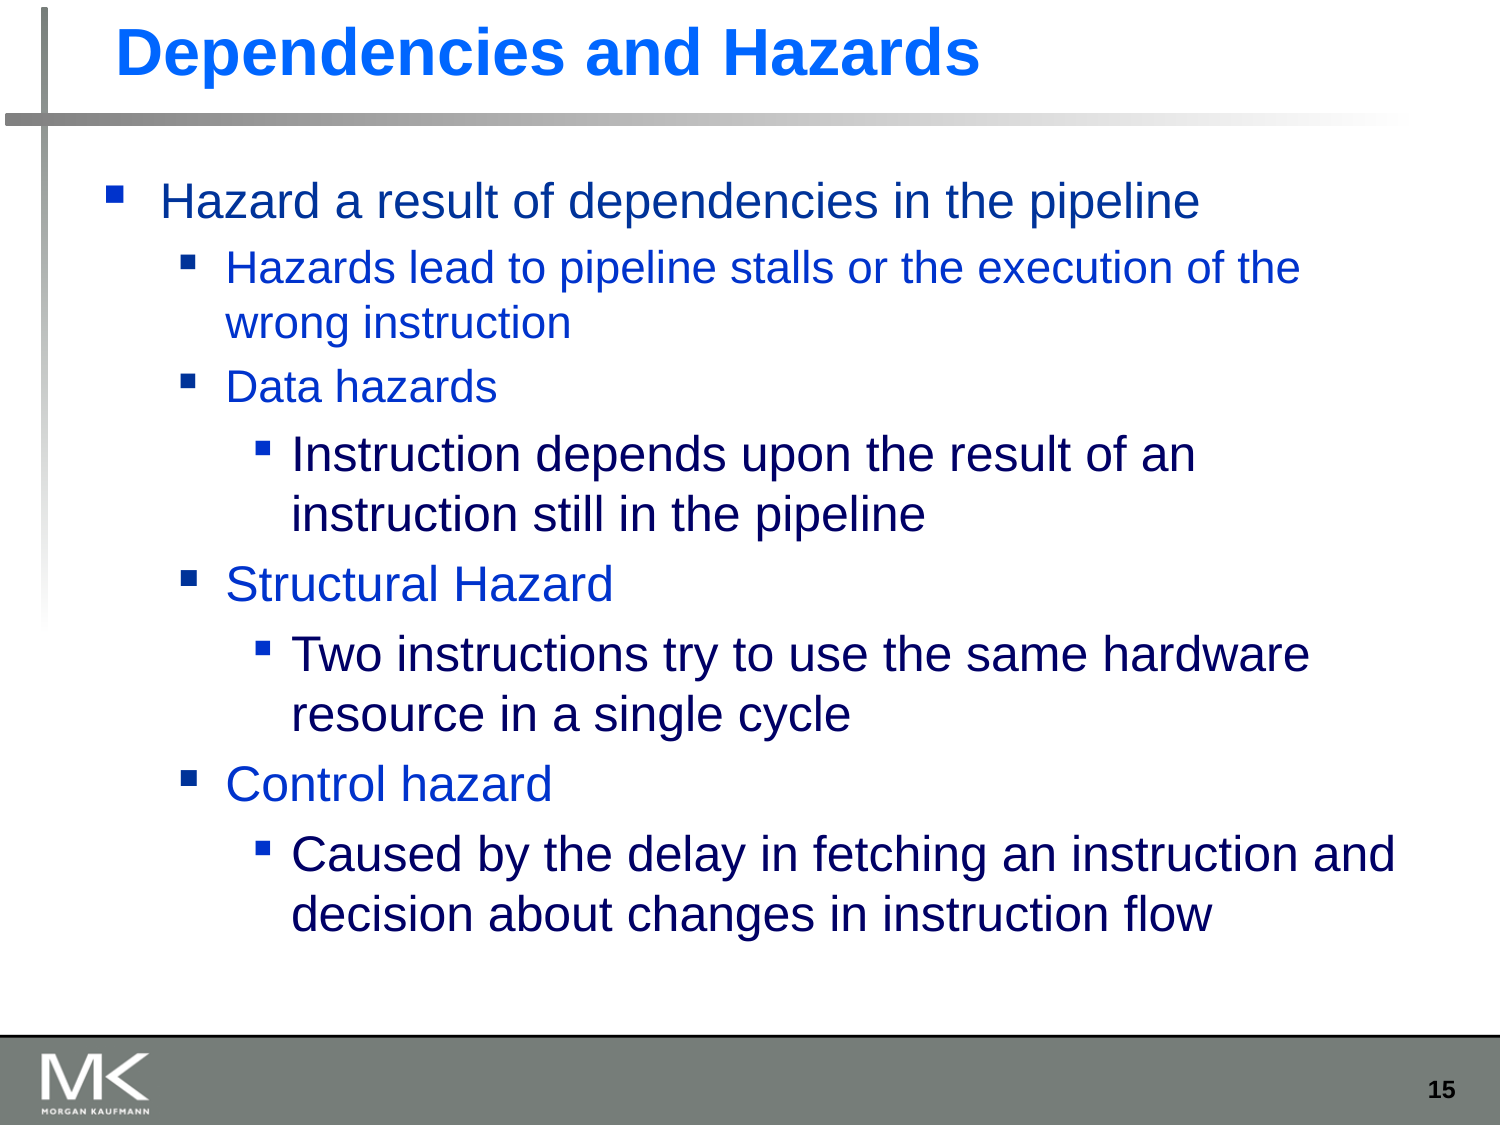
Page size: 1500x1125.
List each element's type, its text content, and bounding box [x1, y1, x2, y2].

title Dependencies and Hazards [100, 0, 1460, 97]
picture [29, 1046, 160, 1123]
list Hazard a result of dependencies in the pipeline Hazards lead to pipeline stalls or the execution of the wrong instruction Data hazards Instruction depends upon the result of an instruction still in the pipeline Structural Hazard Two instructions try to use the same hardware resource in a single cycle Control hazard Caused by the delay in fetching an instruction and decision about changes in instruction flow [88, 160, 1446, 1000]
